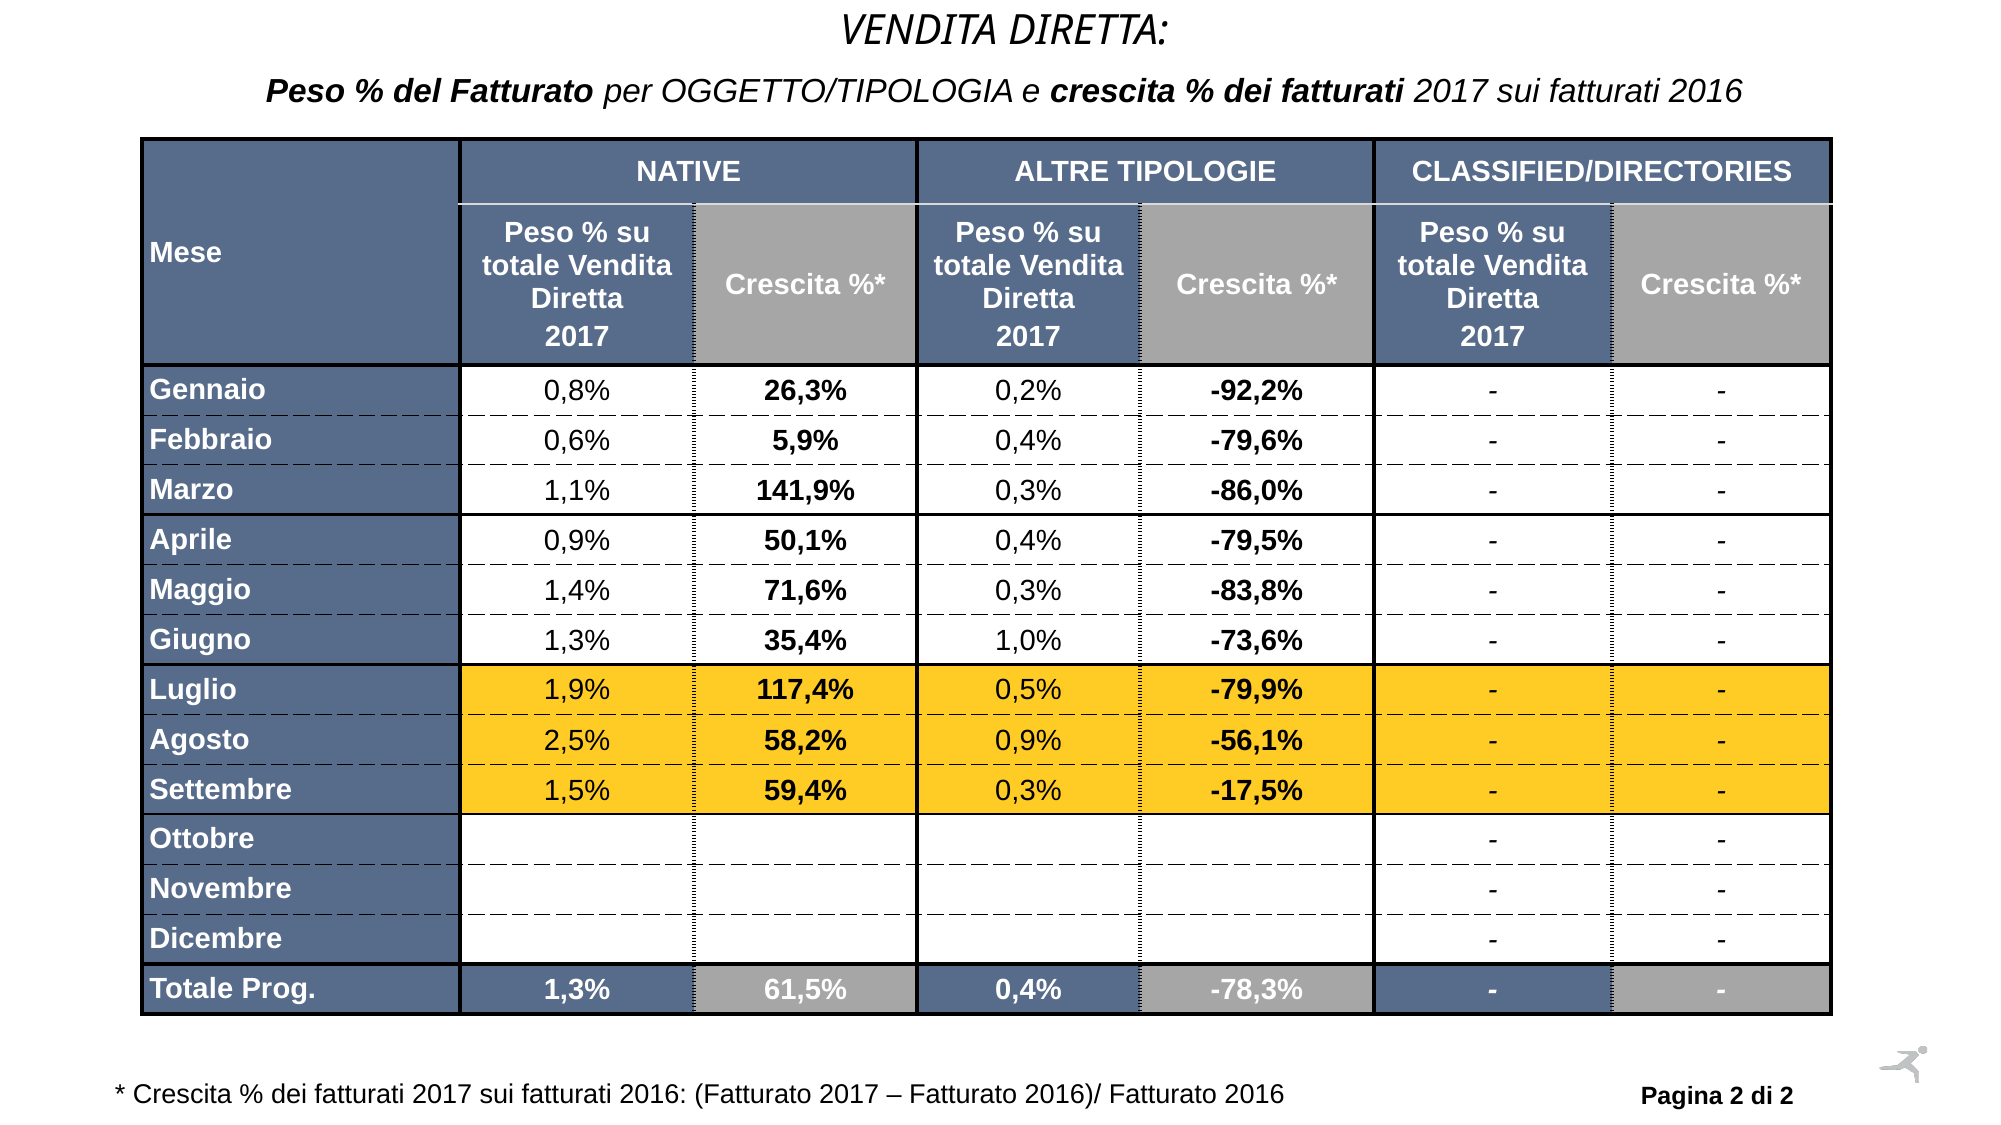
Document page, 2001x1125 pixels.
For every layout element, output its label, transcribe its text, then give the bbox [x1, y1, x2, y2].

table_cell [919, 815, 1140, 864]
table_cell [694, 864, 915, 914]
table_cell Ottobre [144, 815, 458, 864]
table_cell Agosto [144, 714, 458, 764]
table_cell - [1612, 614, 1829, 663]
table_cell -73,6% [1140, 614, 1372, 663]
table_cell [1140, 914, 1372, 962]
table_cell -17,5% [1140, 764, 1372, 813]
table_cell 61,5% [694, 966, 915, 1012]
table_cell 0,2% [919, 367, 1140, 415]
table_cell 5,9% [694, 415, 915, 465]
table_cell - [1376, 764, 1612, 813]
table_cell 0,3% [919, 465, 1140, 513]
text_box Pagina 2 di 2 [1626, 1072, 1889, 1117]
table_cell 1,4% [462, 564, 694, 614]
table_cell Giugno [144, 614, 458, 663]
table_cell [1140, 864, 1372, 914]
table_cell 0,3% [919, 564, 1140, 614]
table_cell Marzo [144, 465, 458, 513]
table_cell - [1612, 714, 1829, 764]
table_cell Crescita %* [1140, 205, 1372, 363]
table_header CLASSIFIED/DIRECTORIES [1376, 141, 1829, 203]
table_cell 58,2% [694, 714, 915, 764]
table_cell [694, 815, 915, 864]
table_cell 26,3% [694, 367, 915, 415]
table_cell 71,6% [694, 564, 915, 614]
table_cell 117,4% [694, 666, 915, 714]
table_cell [462, 815, 694, 864]
table_cell Settembre [144, 764, 458, 813]
table_cell - [1376, 516, 1612, 564]
table_cell - [1612, 914, 1829, 962]
table_cell 1,0% [919, 614, 1140, 663]
table_cell -56,1% [1140, 714, 1372, 764]
table_cell - [1376, 465, 1612, 513]
table_cell 141,9% [694, 465, 915, 513]
table_cell - [1612, 367, 1829, 415]
table_cell - [1612, 516, 1829, 564]
table_cell - [1612, 966, 1829, 1012]
table_cell Novembre [144, 864, 458, 914]
table_cell -86,0% [1140, 465, 1372, 513]
table_cell - [1376, 914, 1612, 962]
table_cell 0,8% [462, 367, 694, 415]
table_cell 1,1% [462, 465, 694, 513]
table_cell - [1612, 764, 1829, 813]
table_cell - [1612, 465, 1829, 513]
table_cell -79,9% [1140, 666, 1372, 714]
table_header Mese [144, 141, 458, 363]
table_cell Crescita %* [694, 205, 915, 363]
table_cell - [1376, 815, 1612, 864]
table_cell -78,3% [1140, 966, 1372, 1012]
table_cell 1,3% [462, 966, 694, 1012]
table_header ALTRE TIPOLOGIE [919, 141, 1372, 203]
table_cell Febbraio [144, 415, 458, 465]
table_cell 0,9% [462, 516, 694, 564]
table_cell - [1612, 864, 1829, 914]
table_cell Maggio [144, 564, 458, 614]
table_cell - [1376, 966, 1612, 1012]
table_cell - [1376, 614, 1612, 663]
table_cell 0,4% [919, 415, 1140, 465]
table_cell [694, 914, 915, 962]
table_cell 0,4% [919, 516, 1140, 564]
table_cell - [1612, 415, 1829, 465]
table_cell -92,2% [1140, 367, 1372, 415]
table_cell 2,5% [462, 714, 694, 764]
table_cell - [1376, 367, 1612, 415]
text_box VENDITA DIRETTA: Peso % del Fatturato per OGGETTO/TIPOLOGIA e crescita % dei fatturati 2017 sui fatturati 2016 [192, 0, 1817, 117]
table_cell 1,3% [462, 614, 694, 663]
table_cell Totale Prog. [144, 966, 458, 1012]
table_cell 59,4% [694, 764, 915, 813]
table_cell 0,3% [919, 764, 1140, 813]
table_cell Dicembre [144, 914, 458, 962]
table_cell - [1376, 714, 1612, 764]
table_header NATIVE [462, 141, 915, 203]
table_cell 0,5% [919, 666, 1140, 714]
table_cell Gennaio [144, 367, 458, 415]
table_cell - [1612, 815, 1829, 864]
table_cell Aprile [144, 516, 458, 564]
table_cell Peso % su totale Vendita Diretta 2017 [1376, 205, 1612, 363]
table_cell Peso % su totale Vendita Diretta 2017 [919, 205, 1140, 363]
table_cell 0,4% [919, 966, 1140, 1012]
table_cell 1,5% [462, 764, 694, 813]
table_cell -79,6% [1140, 415, 1372, 465]
table_cell 0,6% [462, 415, 694, 465]
table_cell - [1376, 864, 1612, 914]
table_cell - [1376, 415, 1612, 465]
table_cell 50,1% [694, 516, 915, 564]
table_cell - [1612, 564, 1829, 614]
table_cell [462, 914, 694, 962]
table_cell Luglio [144, 666, 458, 714]
table_cell - [1376, 666, 1612, 714]
table_cell [919, 864, 1140, 914]
table_cell 0,9% [919, 714, 1140, 764]
table_cell [1140, 815, 1372, 864]
table_cell Crescita %* [1612, 205, 1829, 363]
table_cell 35,4% [694, 614, 915, 663]
table_cell - [1612, 666, 1829, 714]
table_cell Peso % su totale Vendita Diretta 2017 [462, 205, 694, 363]
table_cell -83,8% [1140, 564, 1372, 614]
table_cell 1,9% [462, 666, 694, 714]
table_cell [462, 864, 694, 914]
table_cell -79,5% [1140, 516, 1372, 564]
table_cell - [1376, 564, 1612, 614]
text_box * Crescita % dei fatturati 2017 sui fatturati 2016: (Fatturato 2017 – Fatturato 2016)/ Fatturato 2016 [100, 1069, 1339, 1117]
table_cell [919, 914, 1140, 962]
